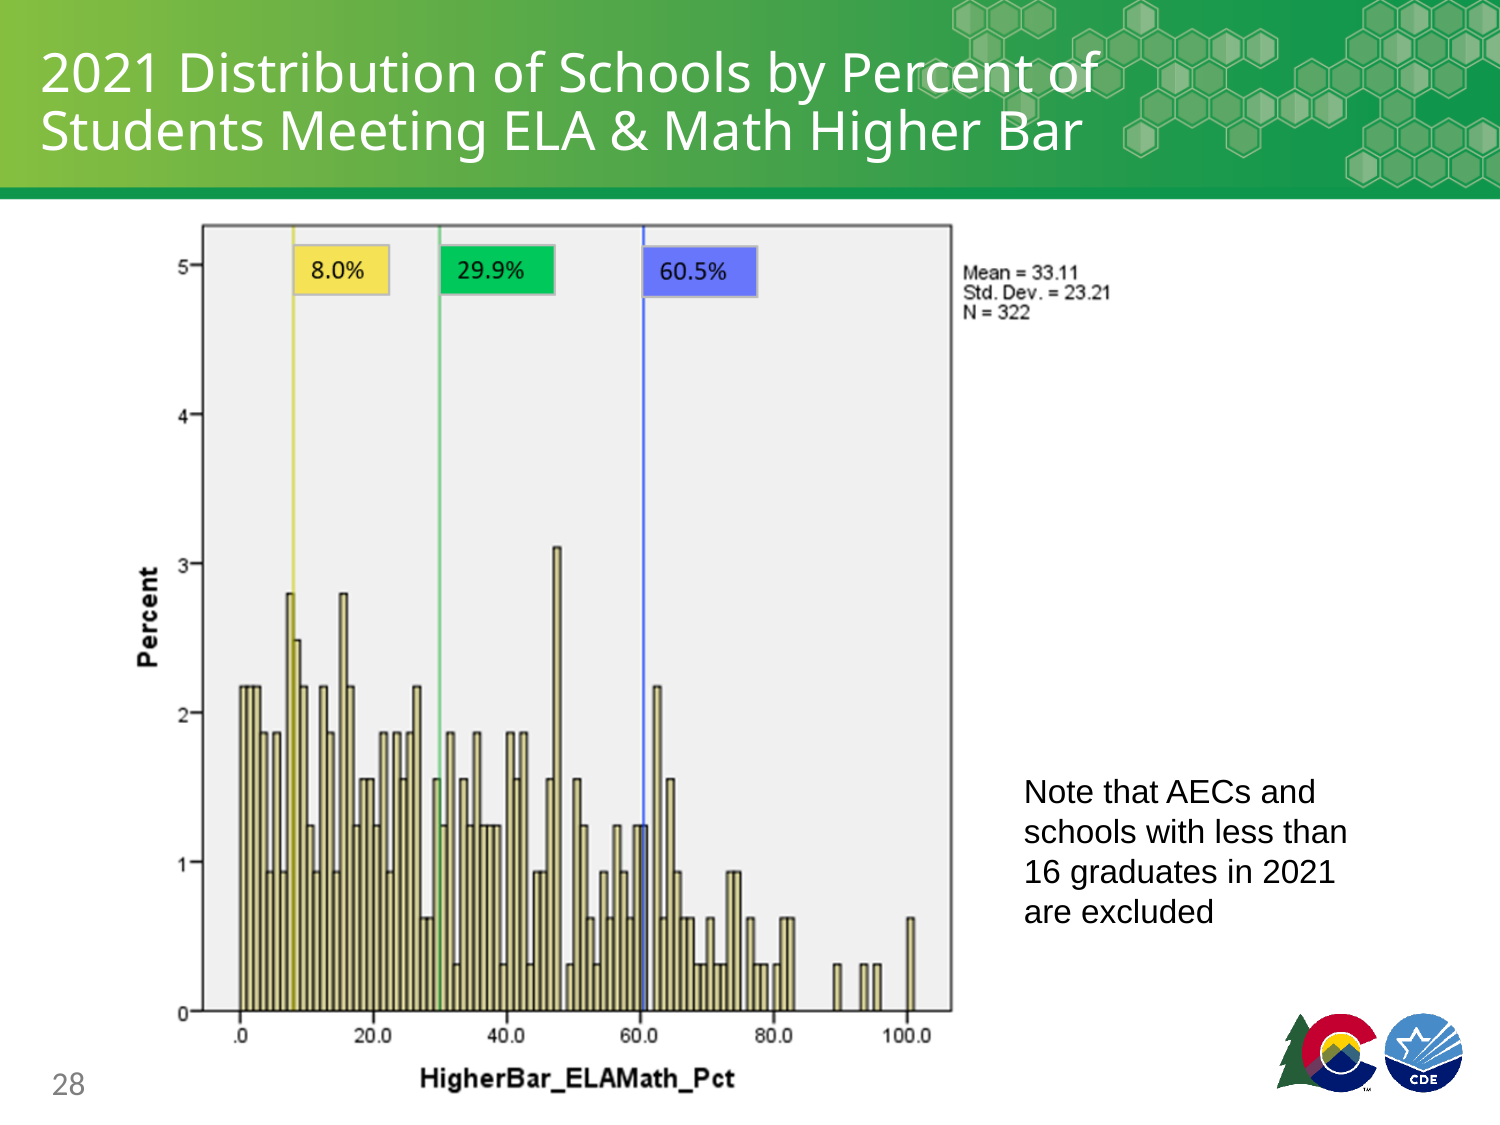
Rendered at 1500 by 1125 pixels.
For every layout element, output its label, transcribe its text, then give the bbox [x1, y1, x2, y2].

picture [105, 212, 1236, 1120]
slide_number 28 [36, 1054, 100, 1115]
picture [1275, 1012, 1463, 1093]
title 2021 Distribution of Schools by Percent of Students Meeting ELA & Math Higher Bar [40, 41, 1115, 166]
text_box Note that AECs and schools with less than 16 graduates in 2021 are excluded [1241, 762, 1380, 938]
picture [0, 0, 1500, 200]
